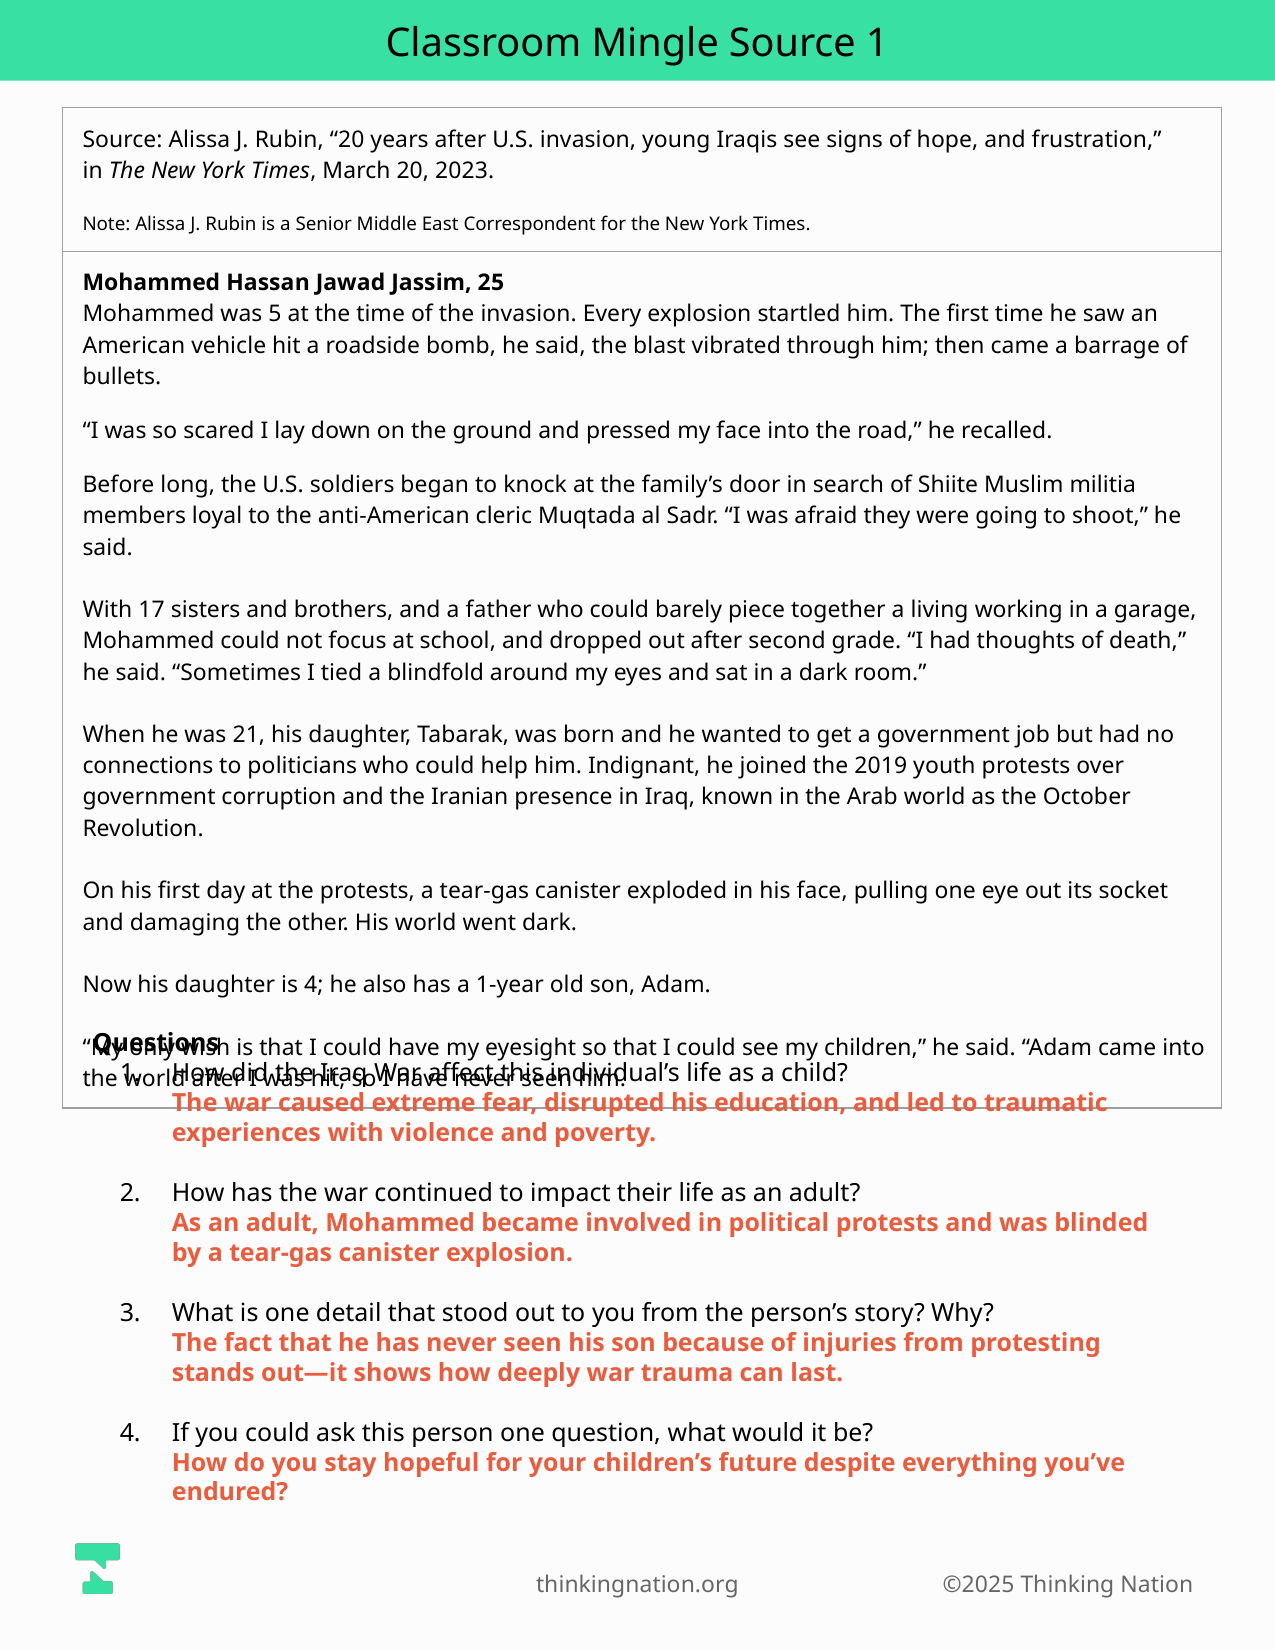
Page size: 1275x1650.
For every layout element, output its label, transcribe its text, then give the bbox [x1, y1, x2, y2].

text_box Questions How did the Iraq War affect this individual’s life as a child? The war caused extreme fear, disrupted his education, and led to traumatic experiences with violence and poverty. How has the war continued to impact their life as an adult? As an adult, Mohammed became involved in political protests and was blinded by a tear-gas canister explosion. What is one detail that stood out to you from the person’s story? Why? The fact that he has never seen his son because of injuries from protesting stands out—it shows how deeply war trauma can last. If you could ask this person one question, what would it be? How do you stay hopeful for your children’s future despite everything you’ve endured? [76, 1010, 1198, 1423]
text_box Classroom Mingle Source 1 [0, 0, 1275, 81]
text_box thinkingnation.org [486, 1553, 789, 1605]
text_box ©2025 Thinking Nation [907, 1553, 1210, 1605]
picture [62, 1533, 133, 1604]
table_cell Mohammed Hassan Jawad Jassim, 25 Mohammed was 5 at the time of the invasion. Every explosion startled him. The first time he saw an American vehicle hit a roadside bomb, he said, the blast vibrated through him; then came a barrage of bullets. “I was so scared I lay down on the ground and pressed my face into the road,” he recalled. Before long, the U.S. soldiers began to knock at the family’s door in search of Shiite Muslim militia members loyal to the anti-American cleric Muqtada al Sadr. “I was afraid they were going to shoot,” he said. With 17 sisters and brothers, and a father who could barely piece together a living working in a garage, Mohammed could not focus at school, and dropped out after second grade. “I had thoughts of death,” he said. “Sometimes I tied a blindfold around my eyes and sat in a dark room.” When he was 21, his daughter, Tabarak, was born and he wanted to get a government job but had no connections to politicians who could help him. Indignant, he joined the 2019 youth protests over government corruption and the Iranian presence in Iraq, known in the Arab world as the October Revolution. On his first day at the protests, a tear-gas canister exploded in his face, pulling one eye out its socket and damaging the other. His world went dark. Now his daughter is 4; he also has a 1-year old son, Adam. “My only wish is that I could have my eyesight so that I could see my children,” he said. “Adam came into the world after I was hit, so I have never seen him. [63, 252, 1221, 1107]
table_header Source: Alissa J. Rubin, “20 years after U.S. invasion, young Iraqis see signs of hope, and frustration,” in The New York Times, March 20, 2023. Note: Alissa J. Rubin is a Senior Middle East Correspondent for the New York Times. [63, 108, 1221, 251]
